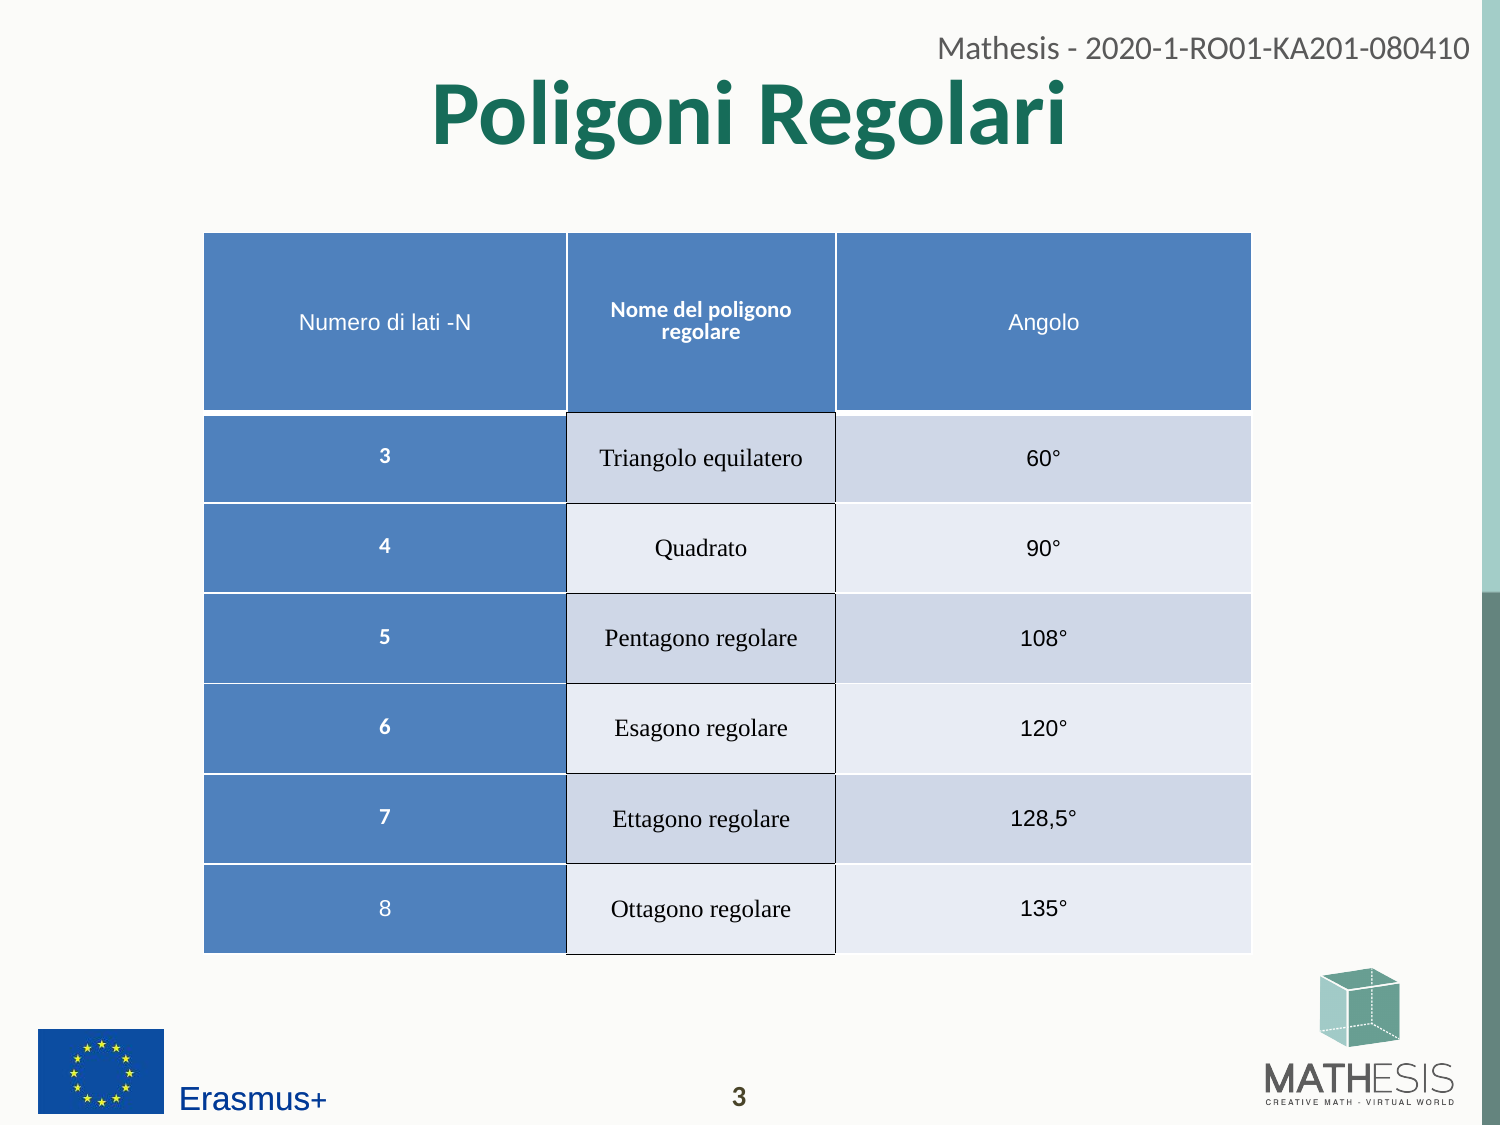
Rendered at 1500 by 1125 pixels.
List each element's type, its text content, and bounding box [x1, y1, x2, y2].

table_cell Ettagono regolare [567, 774, 835, 863]
table_cell 90° [836, 504, 1251, 592]
table_cell 120° [836, 684, 1251, 773]
title Poligoni Regolari [75, 45, 1425, 233]
picture [38, 1029, 164, 1114]
table_cell Esagono regolare [567, 684, 835, 773]
table_cell 6 [204, 684, 566, 773]
table_cell Pentagono regolare [567, 594, 835, 683]
table_header Angolo [837, 233, 1251, 410]
table_cell 108° [836, 594, 1251, 683]
table_cell 4 [204, 504, 566, 592]
table_cell 135° [836, 865, 1251, 953]
table_cell Quadrato [567, 504, 835, 593]
table_cell 5 [204, 594, 566, 683]
table_cell Ottagono regolare [567, 864, 835, 954]
table_cell 7 [204, 775, 566, 863]
table_cell 8 [204, 865, 566, 953]
table_header Numero di lati -N [204, 233, 566, 410]
table_header Nome del poligono regolare [568, 233, 835, 412]
table_cell 3 [204, 416, 566, 502]
table_cell 60° [836, 416, 1251, 502]
list [75, 262, 1425, 1005]
table_cell Triangolo equilatero [567, 413, 835, 503]
table_cell 128,5° [836, 775, 1251, 863]
